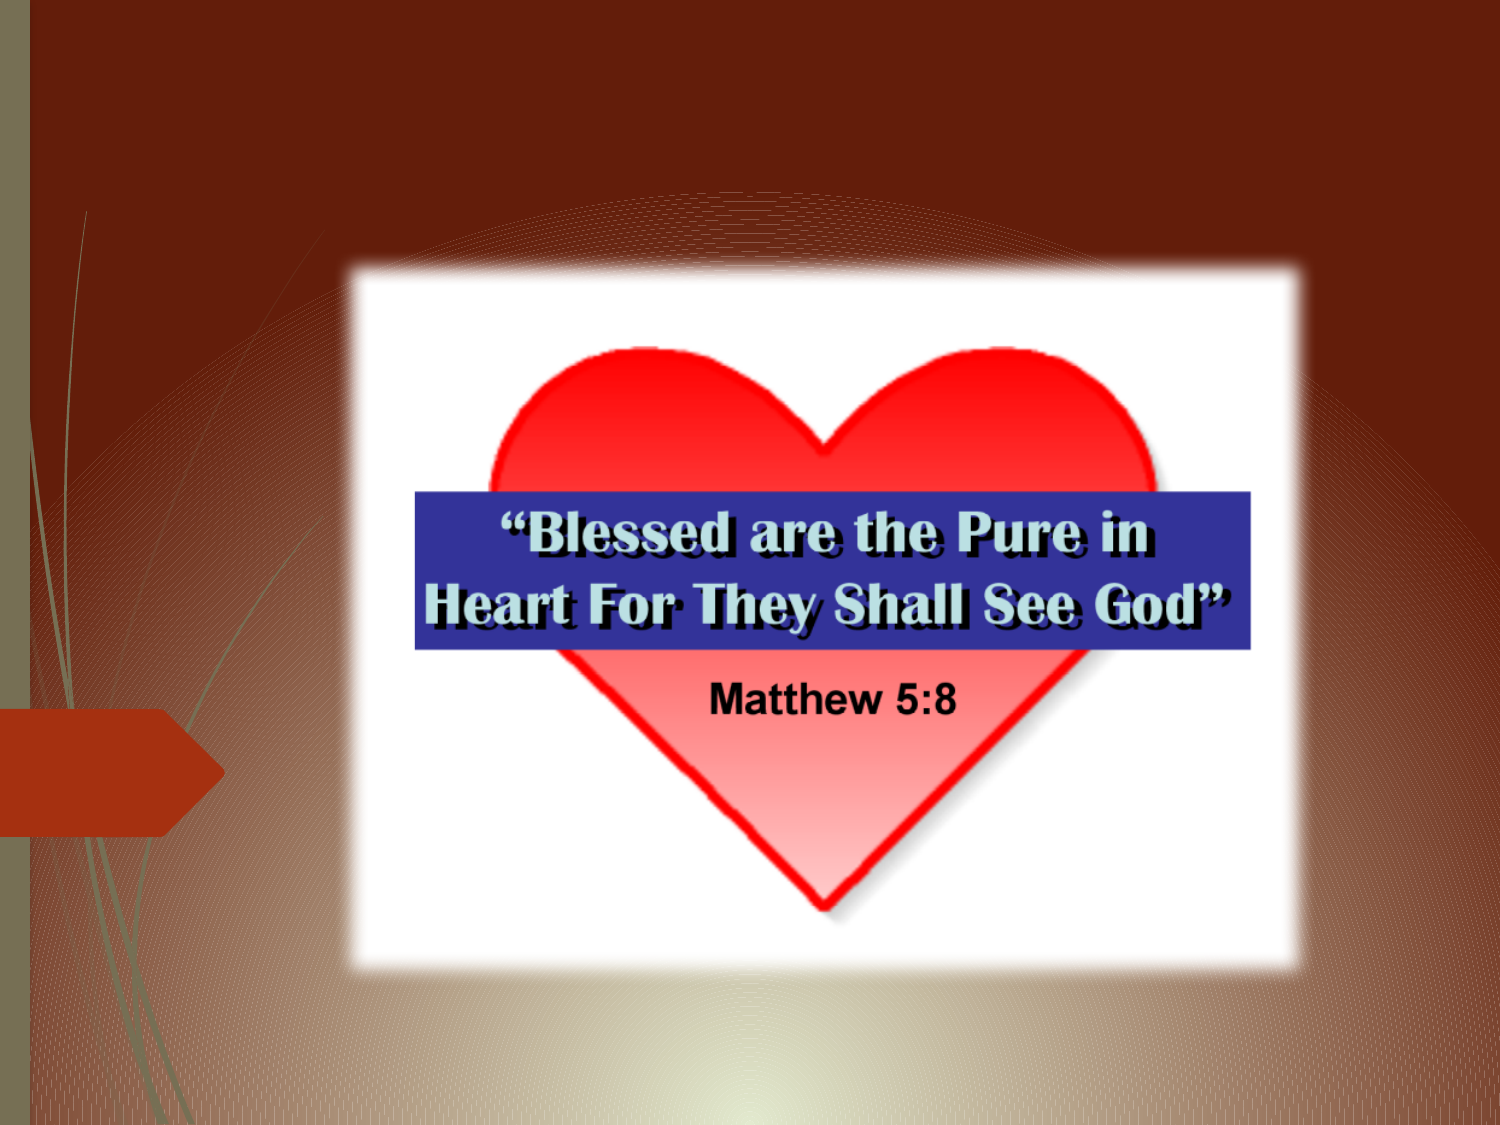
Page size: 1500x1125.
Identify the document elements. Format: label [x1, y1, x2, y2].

picture [333, 250, 1317, 988]
